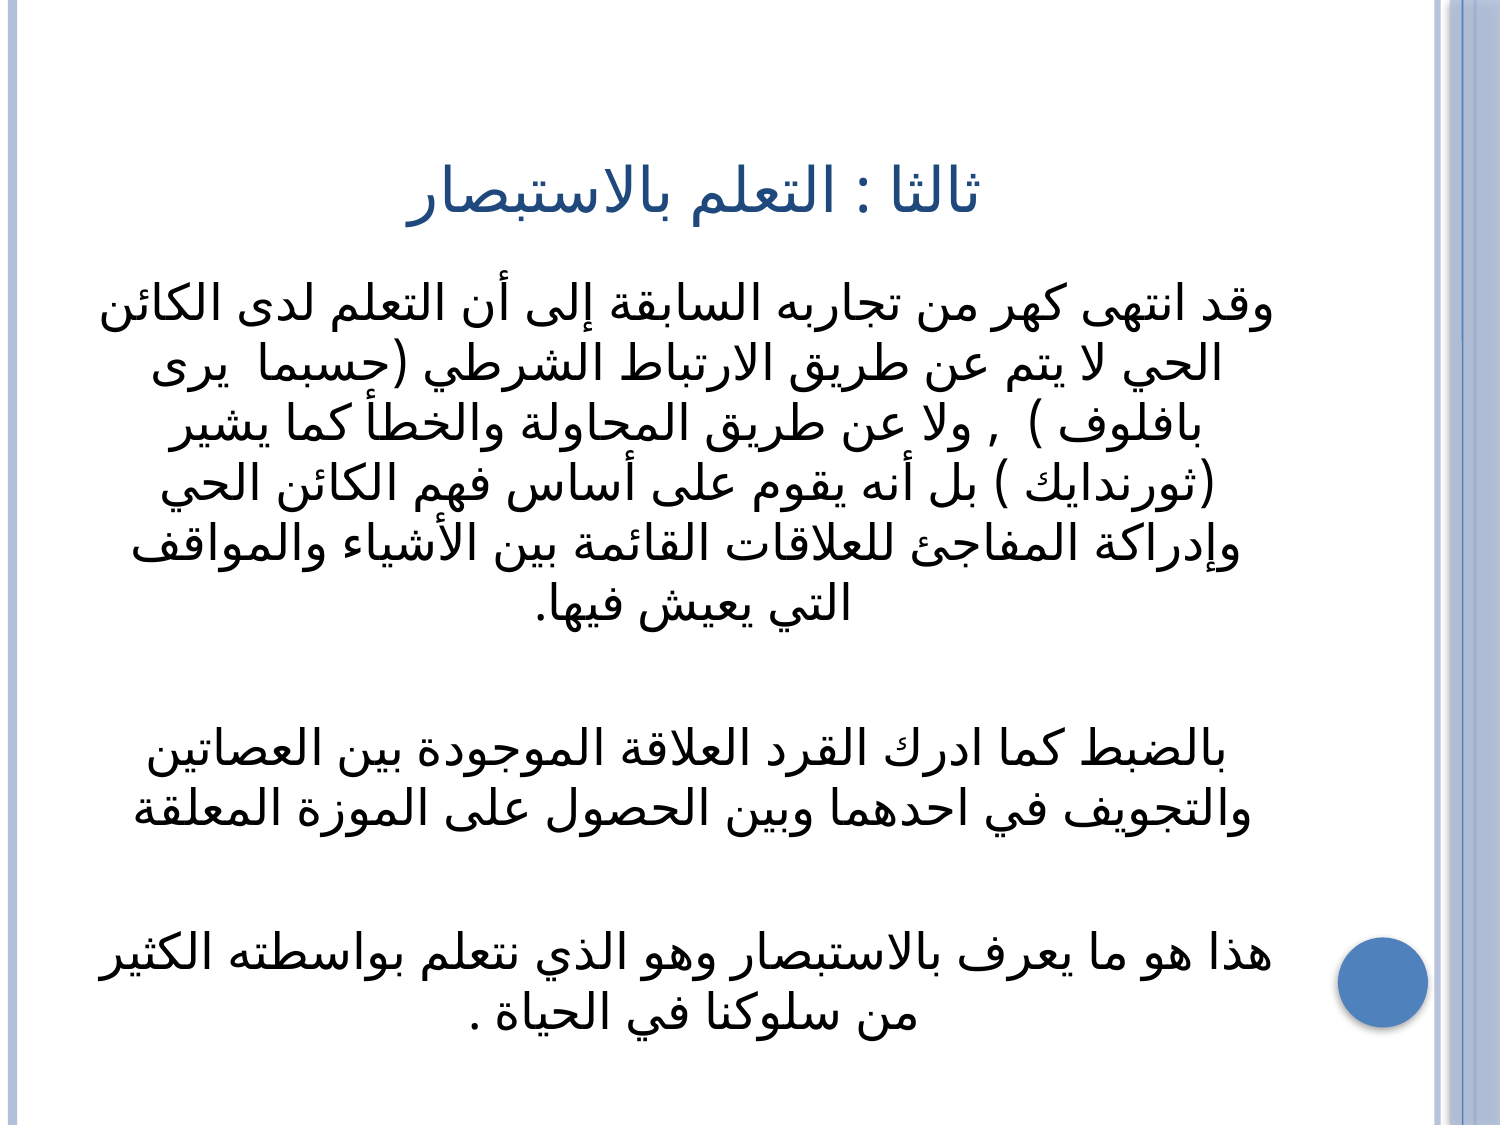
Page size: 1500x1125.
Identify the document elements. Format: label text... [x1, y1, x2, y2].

title ثالثا : التعلم بالاستبصار [75, 45, 1300, 233]
list وقد انتهى كهر من تجاربه السابقة إلى أن التعلم لدى الكائن الحي لا يتم عن طريق الارتباط الشرطي (حسبما يرى بافلوف ) , ولا عن طريق المحاولة والخطأ كما يشير (ثورندايك ) بل أنه يقوم على أساس فهم الكائن الحي وإدراكة المفاجئ للعلاقات القائمة بين الأشياء والمواقف التي يعيش فيها. بالضبط كما ادرك القرد العلاقة الموجودة بين العصاتين والتجويف في احدهما وبين الحصول على الموزة المعلقة هذا هو ما يعرف بالاستبصار وهو الذي نتعلم بواسطته الكثير من سلوكنا في الحياة . [75, 262, 1300, 1062]
